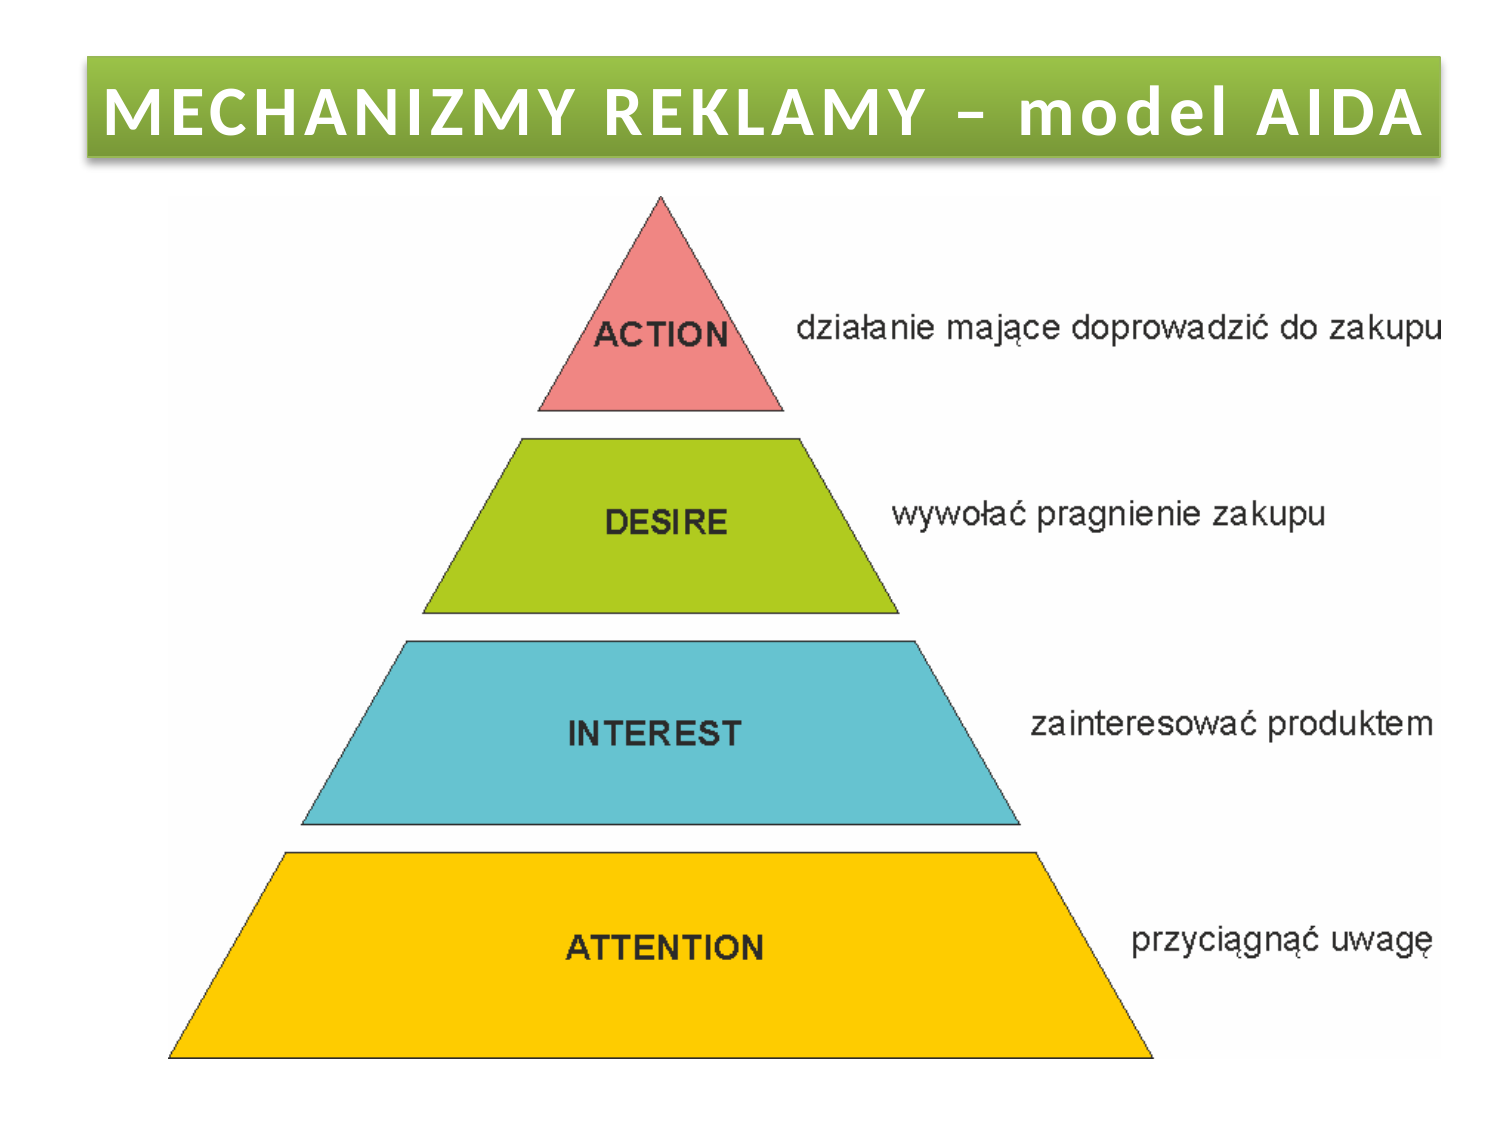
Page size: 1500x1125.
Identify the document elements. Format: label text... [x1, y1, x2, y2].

picture [168, 195, 1441, 1059]
text_box MECHANIZMY REKLAMY – model AIDA [87, 56, 1441, 158]
